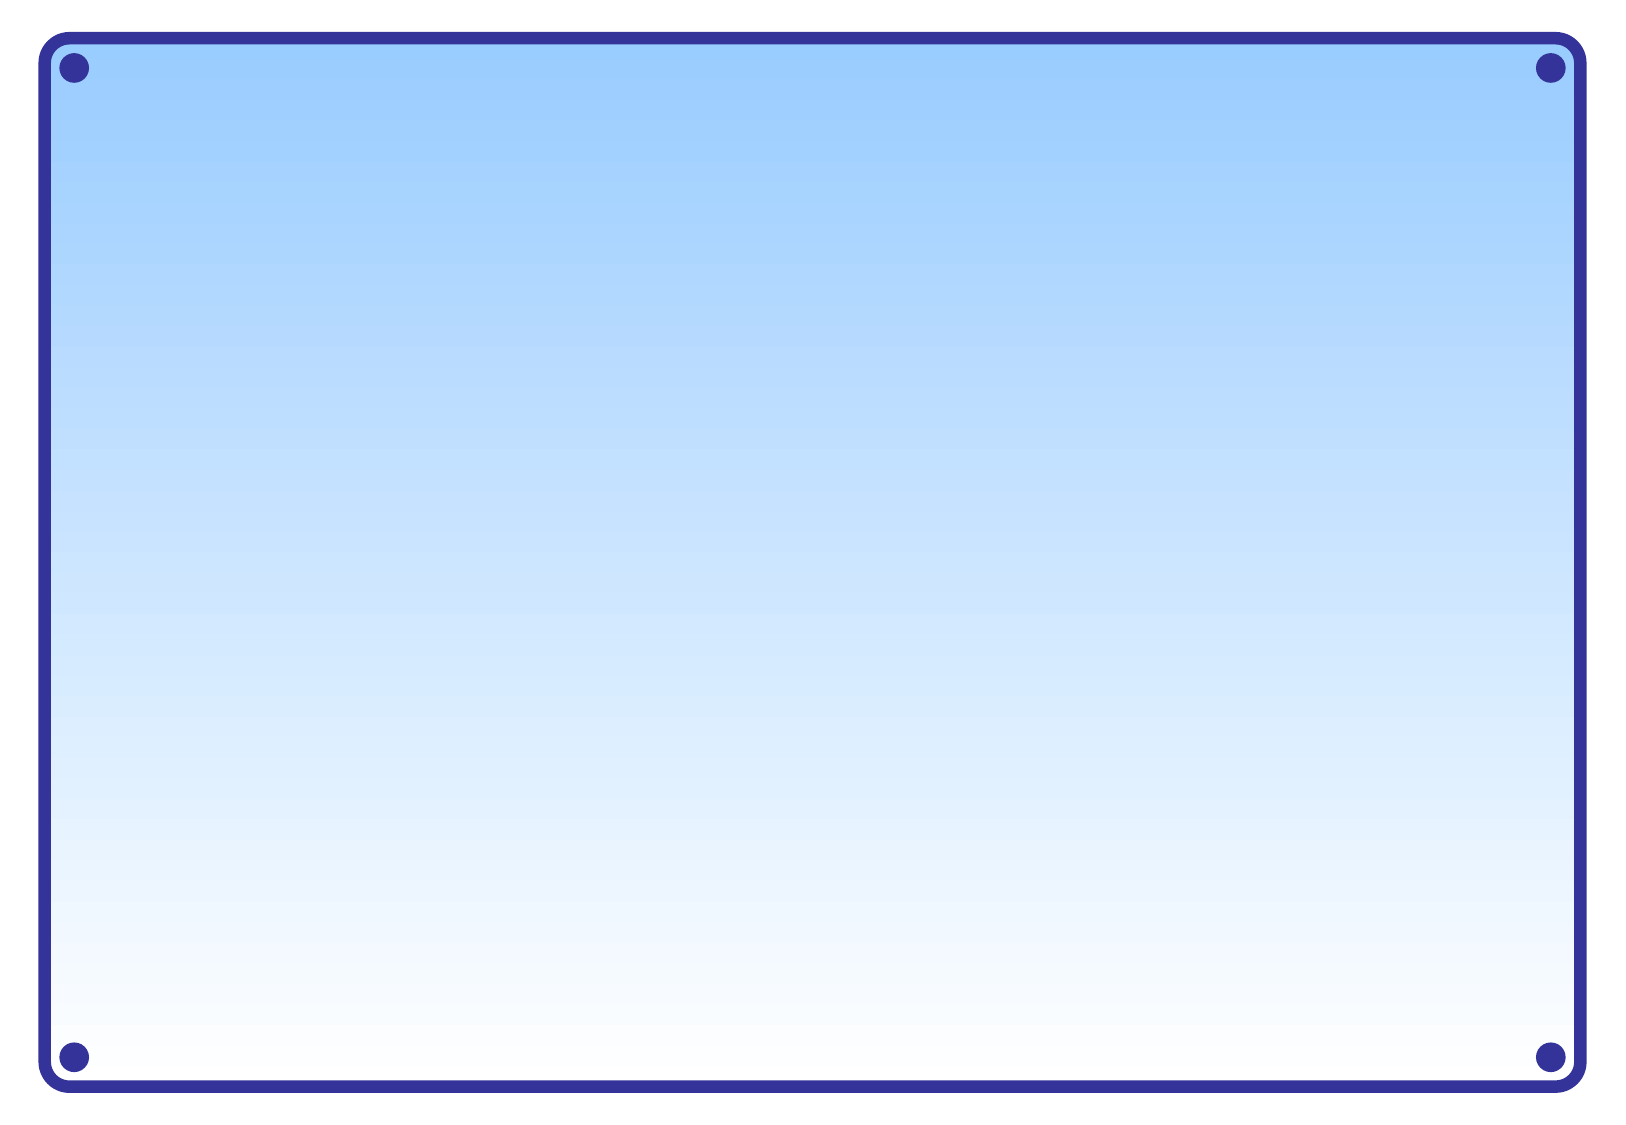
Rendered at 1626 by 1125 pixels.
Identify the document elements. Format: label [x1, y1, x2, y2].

text_box [59, 53, 90, 83]
text_box [1535, 1042, 1566, 1073]
text_box [59, 1042, 90, 1073]
text_box [44, 38, 1581, 1087]
text_box [1535, 53, 1566, 83]
